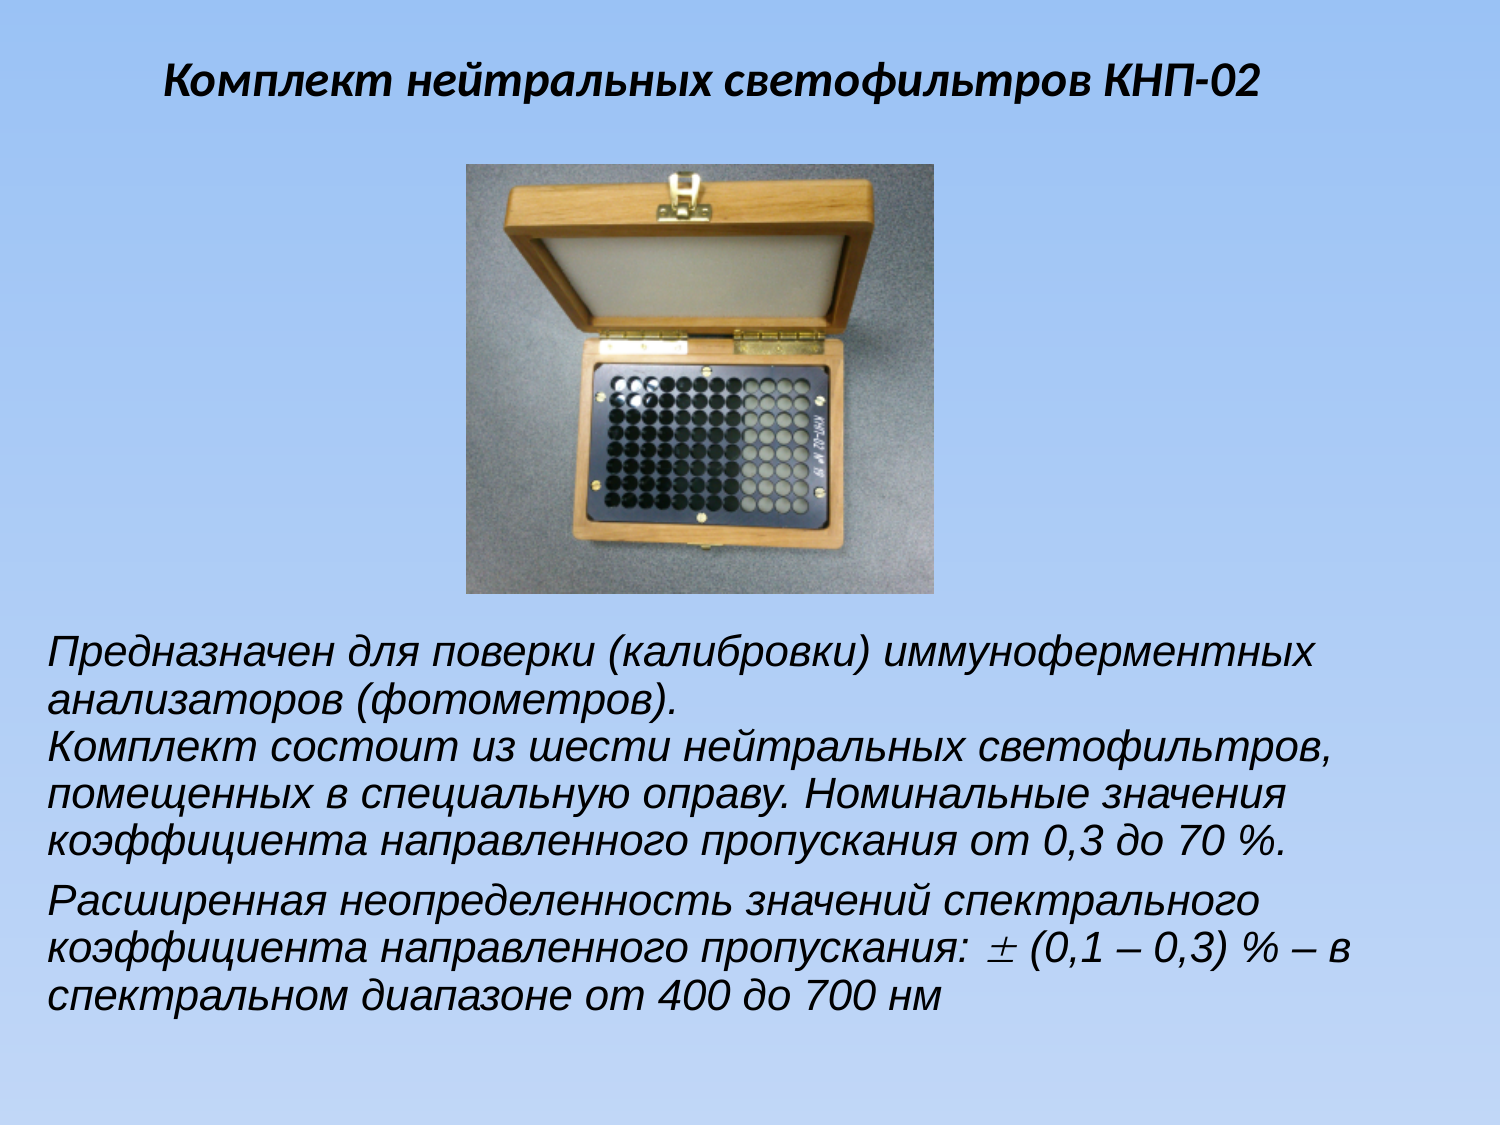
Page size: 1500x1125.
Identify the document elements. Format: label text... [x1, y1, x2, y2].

text_box [0, 0, 1500, 75]
list Предназначен для поверки (калибровки) иммуноферментных анализаторов (фотометров). Комплект состоит из шести нейтральных светофильтров, помещенных в специальную оправу. Номинальные значения коэффициента направленного пропускания от 0,3 до 70 %. Расширенная неопределенность значений спектрального коэффициента направленного пропускания:  (0,1 ‒ 0,3) % – в спектральном диапазоне от 400 до 700 нм [32, 621, 1468, 1035]
list Комплект нейтральных светофильтров КНП-02 [147, 75, 1353, 165]
picture [466, 164, 934, 594]
